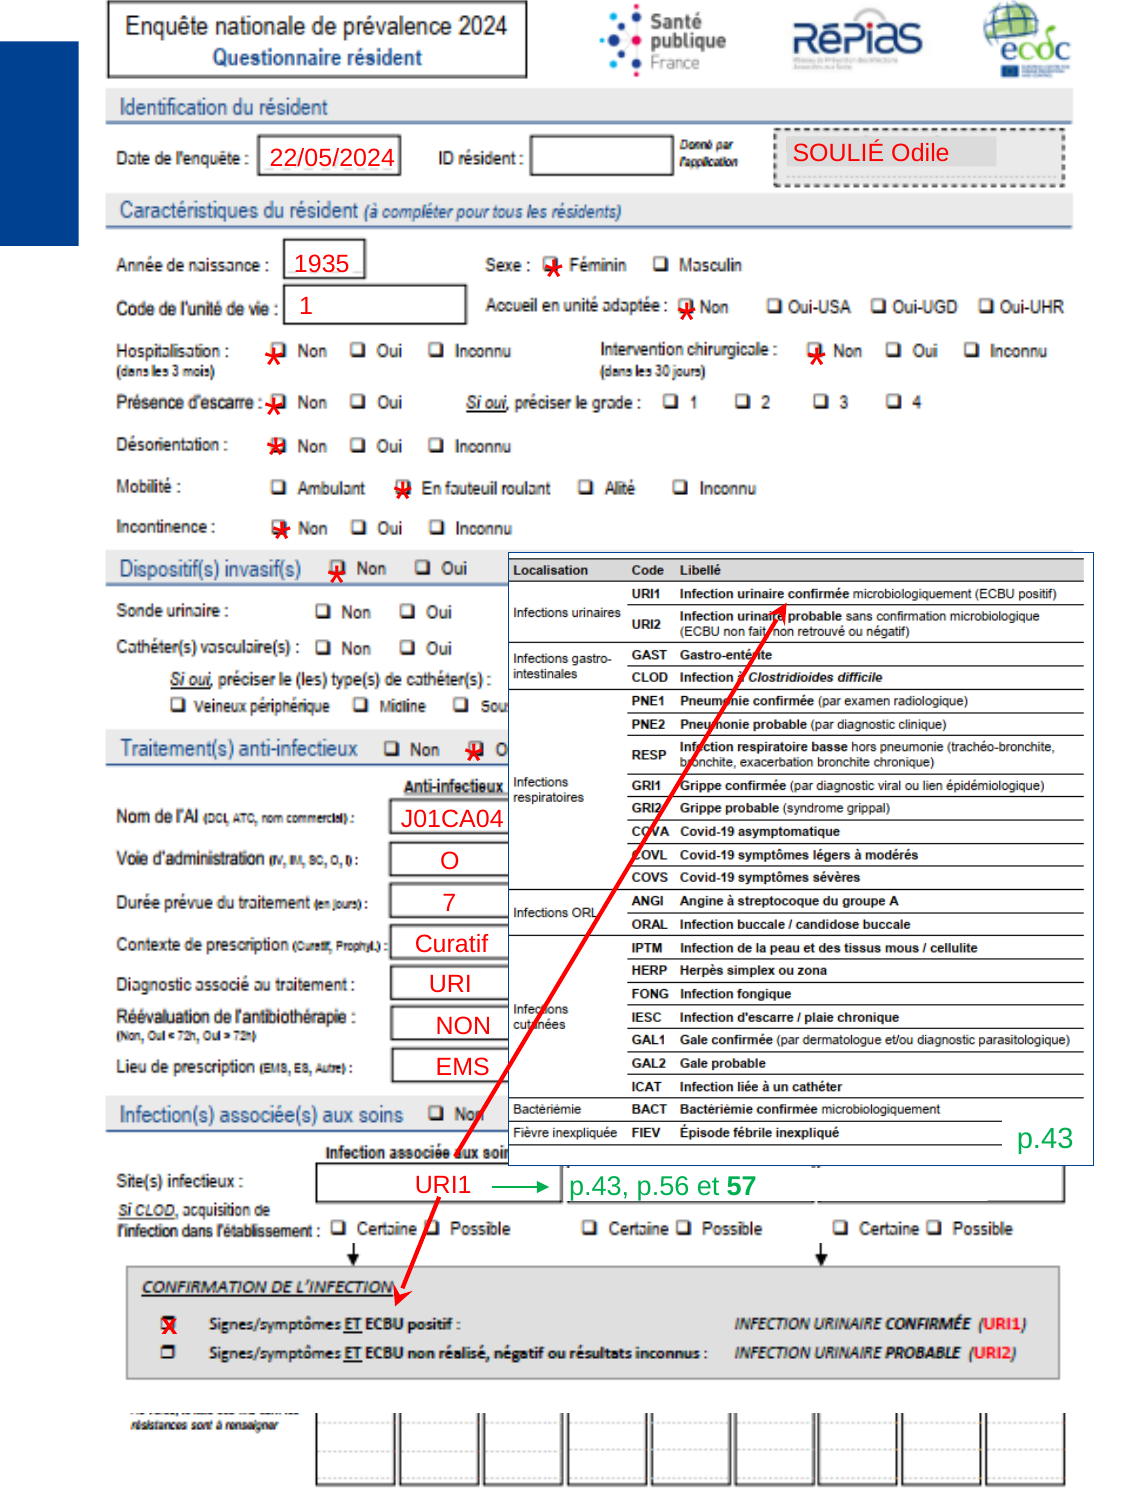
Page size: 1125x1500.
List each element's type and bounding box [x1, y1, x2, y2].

picture [78, 0, 1103, 1495]
text_box [394, 1196, 440, 1307]
text_box [454, 602, 787, 1157]
text_box [508, 552, 1094, 1167]
text_box [113, 1243, 1072, 1413]
